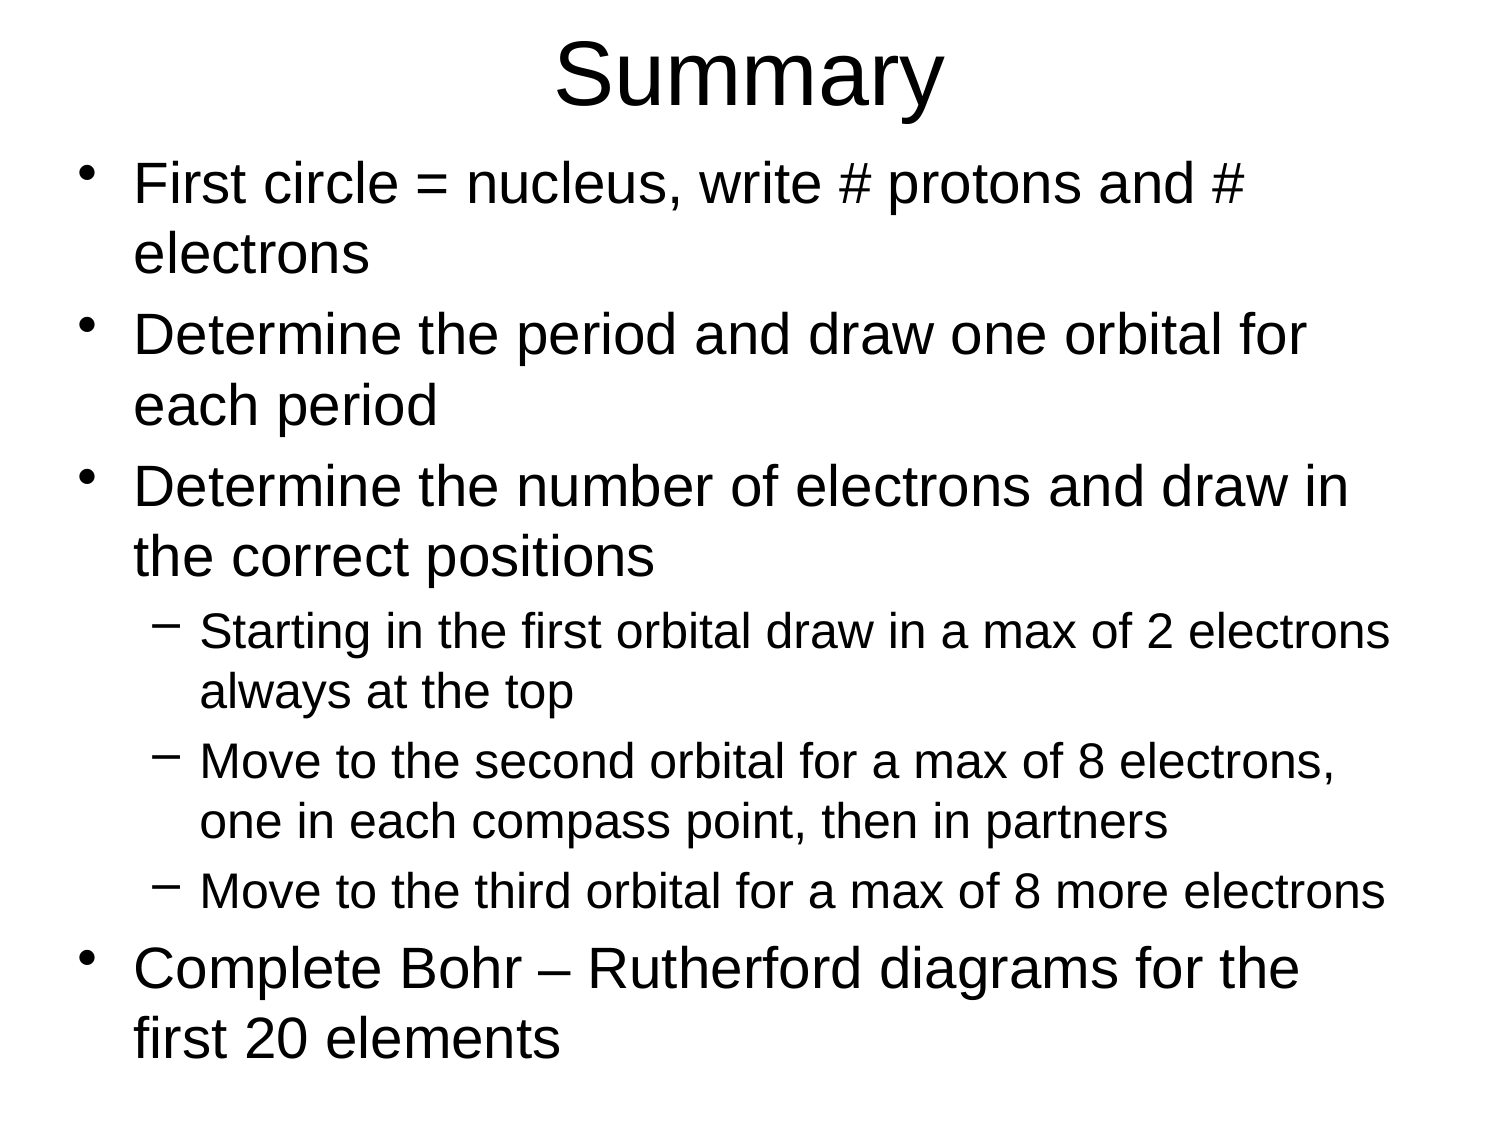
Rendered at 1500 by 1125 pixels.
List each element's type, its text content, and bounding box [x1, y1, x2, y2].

list First circle = nucleus, write # protons and # electrons Determine the period and draw one orbital for each period Determine the number of electrons and draw in the correct positions Starting in the first orbital draw in a max of 2 electrons always at the top Move to the second orbital for a max of 8 electrons, one in each compass point, then in partners Move to the third orbital for a max of 8 more electrons Complete Bohr – Rutherford diagrams for the first 20 elements [62, 137, 1413, 1088]
title Summary [74, 0, 1426, 138]
